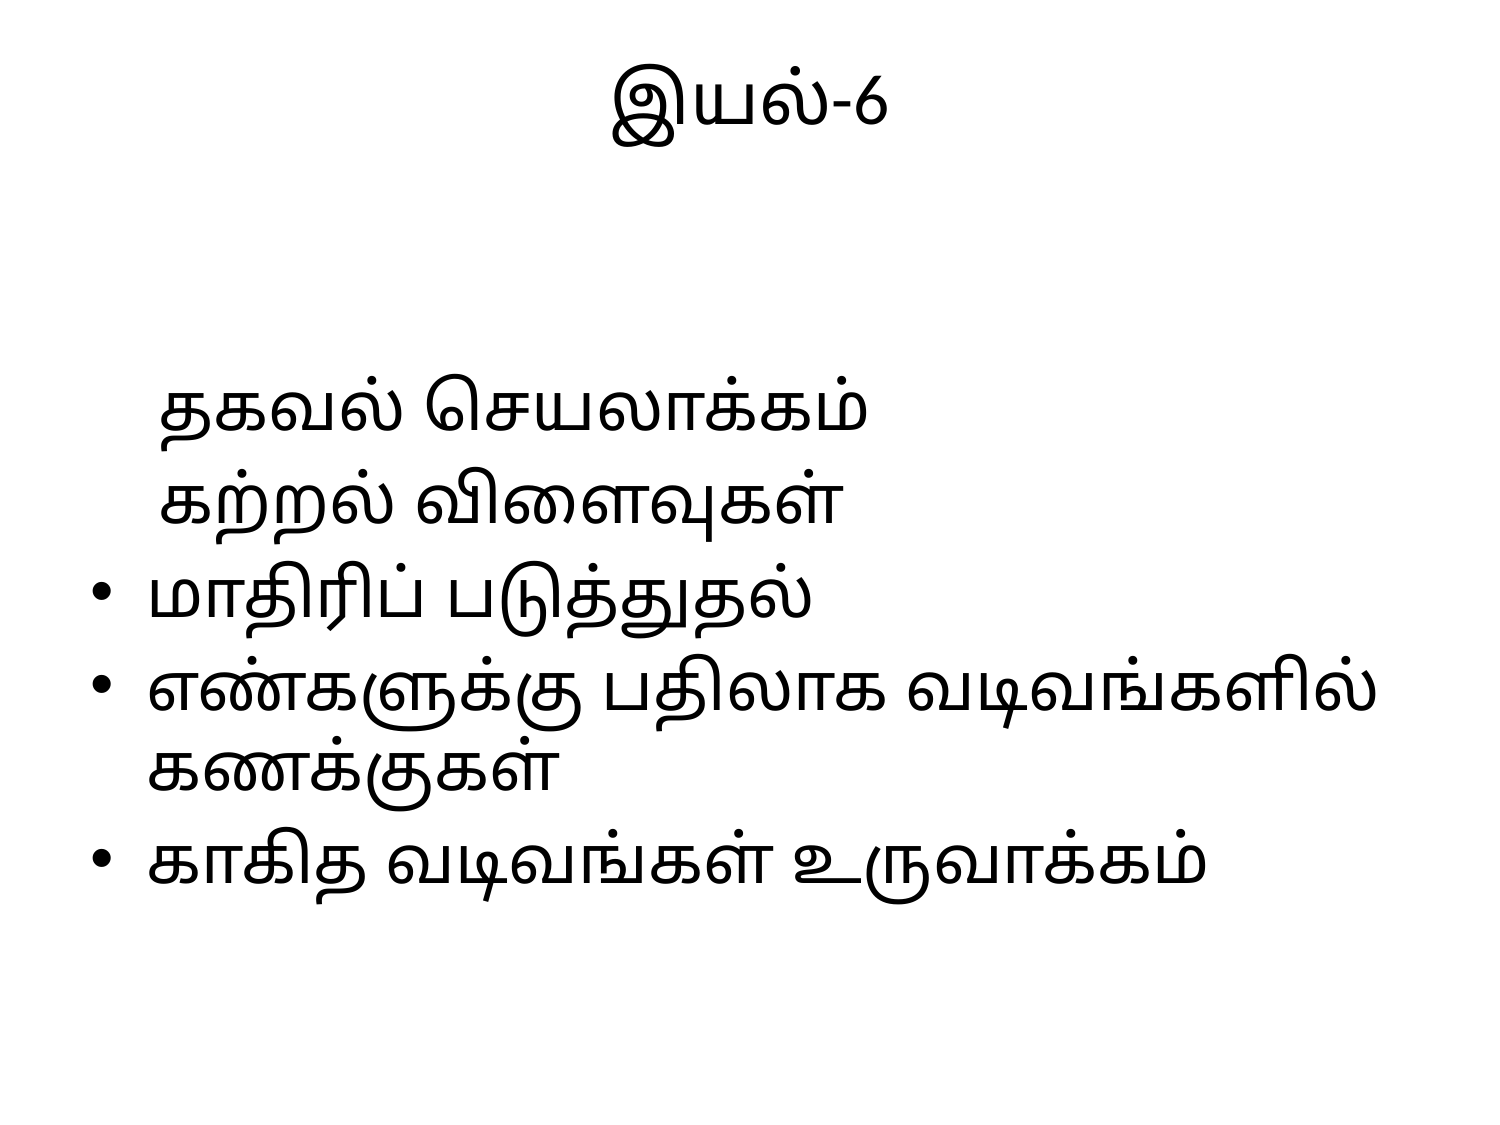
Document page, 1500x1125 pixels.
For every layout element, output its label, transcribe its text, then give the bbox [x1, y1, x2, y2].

title இயல்-6 [75, 45, 1425, 233]
list தகவல் செயலாக்கம் கற்றல் விளைவுகள் மாதிரிப் படுத்துதல் எண்களுக்கு பதிலாக வடிவங்களில் கணக்குகள் காகித வடிவங்கள் உருவாக்கம் [75, 262, 1425, 1005]
